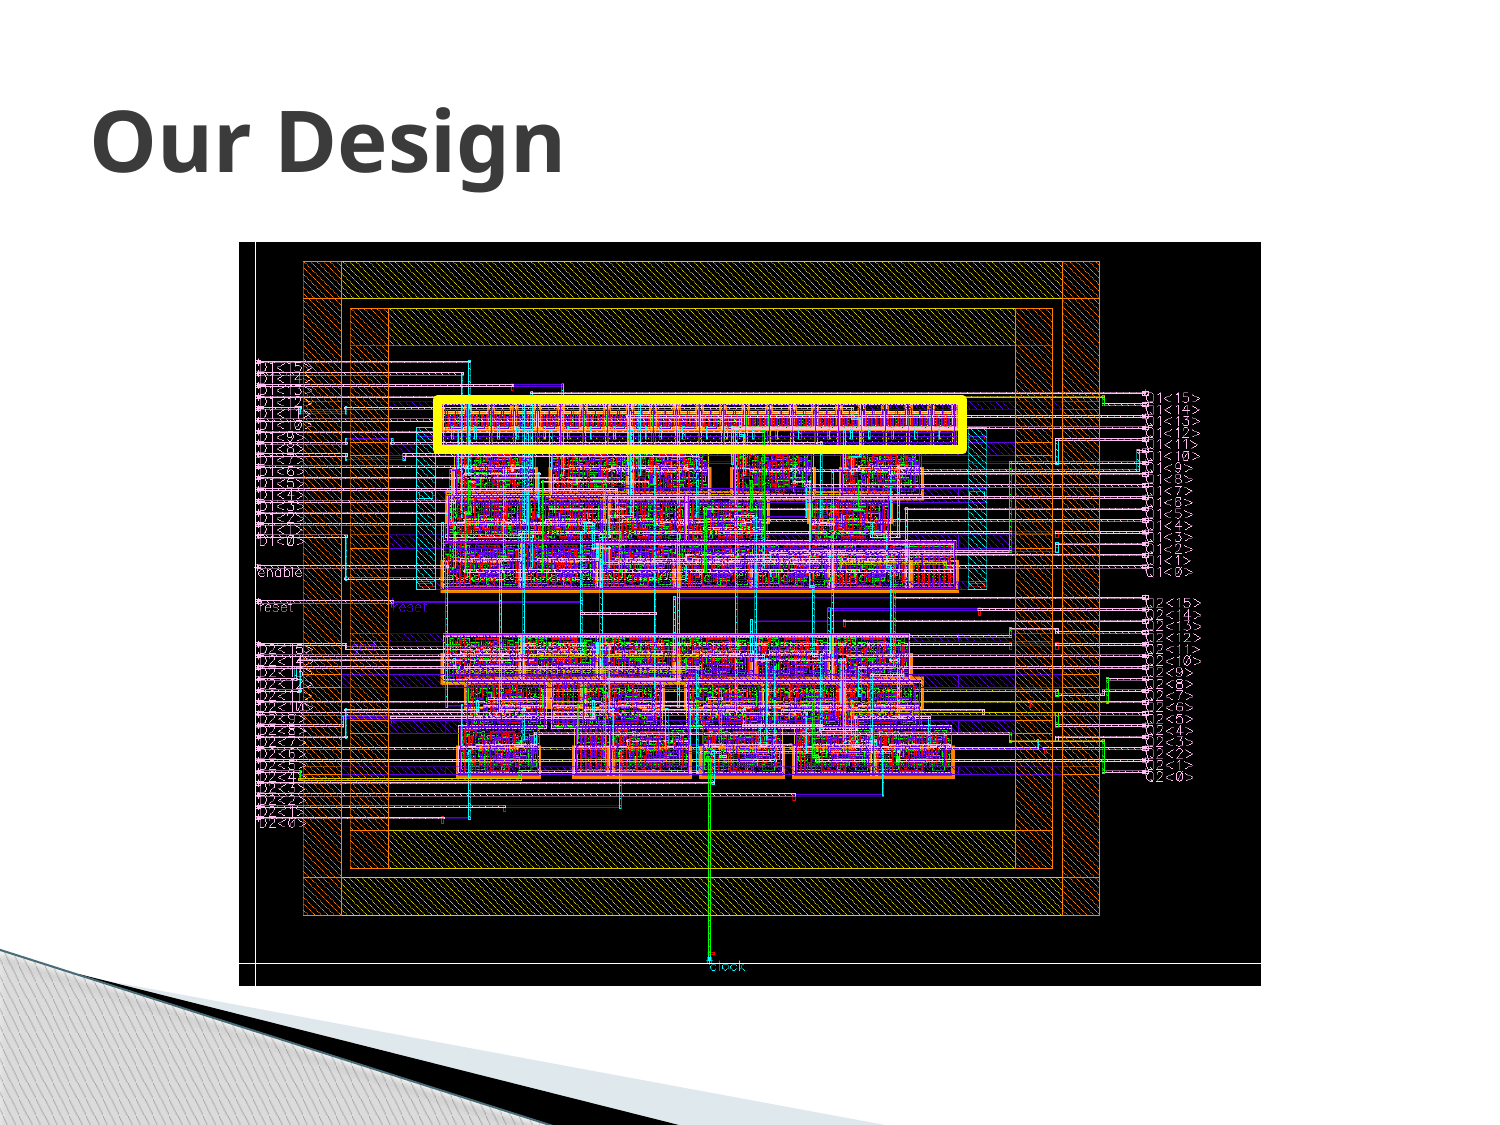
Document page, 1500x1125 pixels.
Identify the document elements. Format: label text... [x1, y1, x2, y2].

title Our Design [75, 45, 1425, 233]
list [239, 242, 1261, 986]
